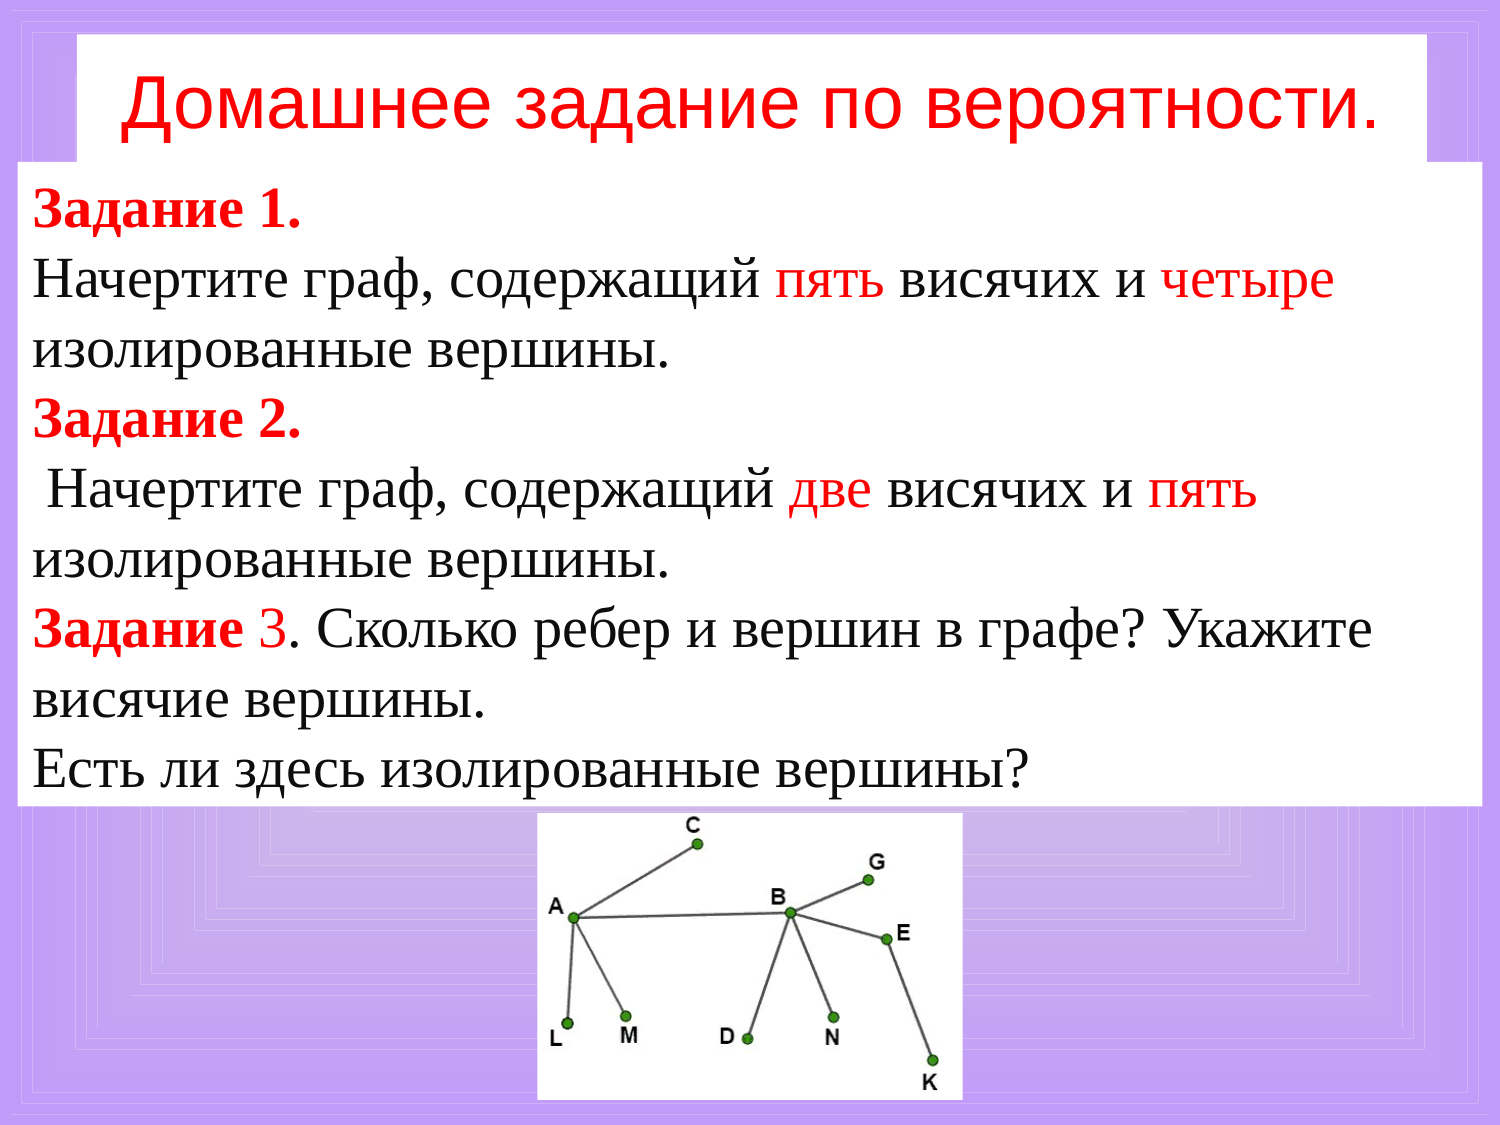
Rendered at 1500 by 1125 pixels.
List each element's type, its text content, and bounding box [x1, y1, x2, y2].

text_box Задание 1. Начертите граф, содержащий пять висячих и четыре изолированные вершины. Задание 2. Начертите граф, содержащий две висячих и пять изолированные вершины. Задание 3. Сколько ребер и вершин в графе? Укажите висячие вершины. Есть ли здесь изолированные вершины? [17, 161, 1483, 807]
title Домашнее задание по вероятности. [76, 33, 1428, 161]
picture [537, 812, 963, 1100]
